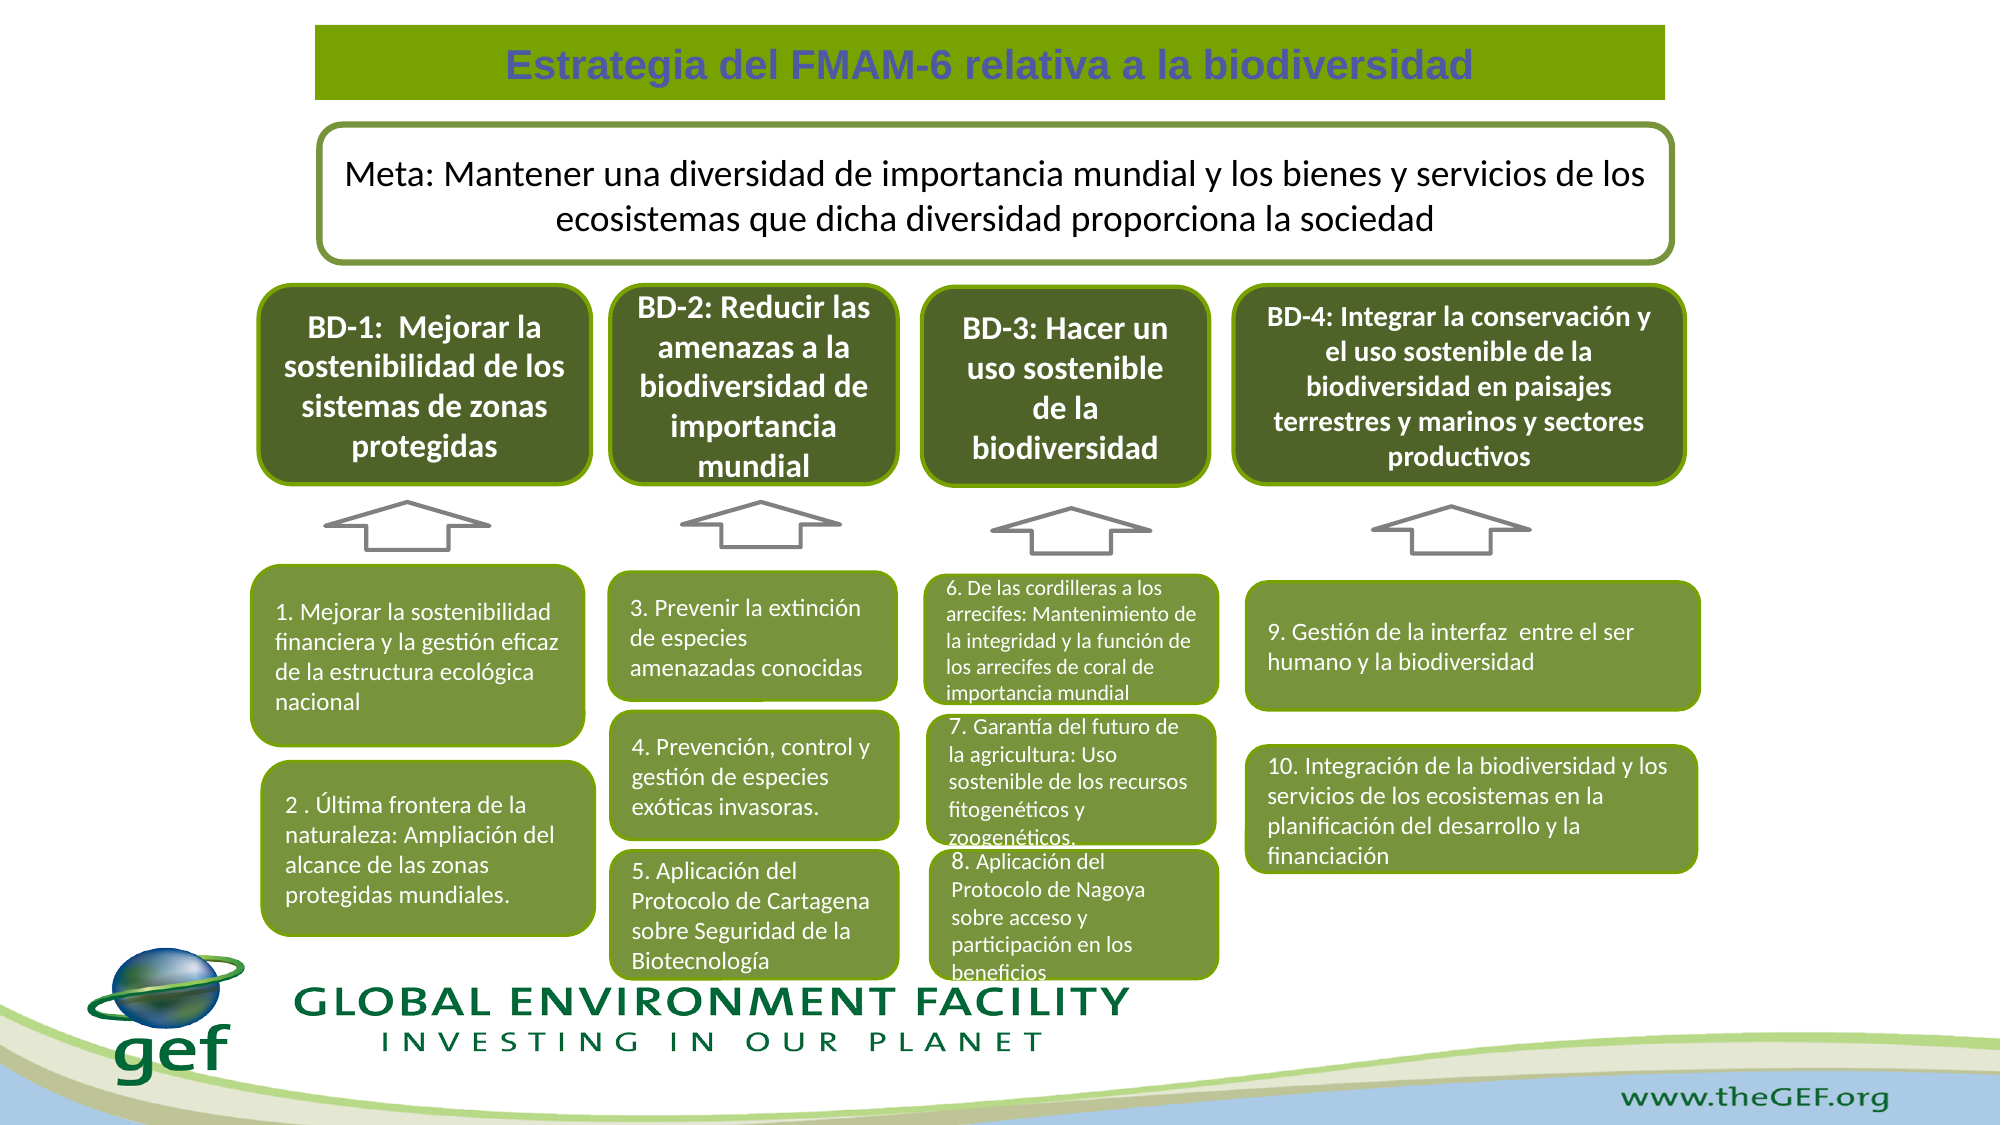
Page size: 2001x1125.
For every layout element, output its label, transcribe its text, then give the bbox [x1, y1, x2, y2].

text_box [989, 506, 1153, 556]
text_box [679, 499, 843, 550]
text_box 10. Integración de la biodiversidad y los servicios de los ecosistemas en la planificación del desarrollo y la financiación [1244, 743, 1699, 875]
text_box 5. Aplicación del Protocolo de Cartagena sobre Seguridad de la Biotecnología [608, 848, 901, 982]
text_box Estrategia del FMAM-6 relativa a la biodiversidad [315, 24, 1666, 100]
text_box 2 . Última frontera de la naturaleza: Ampliación del alcance de las zonas protegidas mundiales. [259, 759, 597, 938]
text_box [323, 499, 492, 552]
text_box BD-2: Reducir las amenazas a la biodiversidad de importancia mundial [608, 282, 900, 487]
text_box 8. Aplicación del Protocolo de Nagoya sobre acceso y participación en los beneficios [928, 848, 1220, 982]
text_box BD-3: Hacer un uso sostenible de la biodiversidad [919, 284, 1212, 488]
picture [0, 920, 2000, 1125]
text_box [1370, 504, 1533, 556]
text_box 7. Garantía del futuro de la agricultura: Uso sostenible de los recursos fitogenéticos y zoogenéticos. [925, 713, 1218, 846]
text_box BD-1: Mejorar la sostenibilidad de los sistemas de zonas protegidas [256, 282, 594, 487]
text_box 3. Prevenir la extinción de especies amenazadas conocidas [606, 569, 899, 703]
text_box Meta: Mantener una diversidad de importancia mundial y los bienes y servicios de los ecosistemas que dicha diversidad proporciona la sociedad [317, 122, 1675, 265]
text_box 1. Mejorar la sostenibilidad financiera y la gestión eficaz de la estructura ecológica nacional [249, 563, 587, 748]
text_box 9. Gestión de la interfaz entre el ser humano y la biodiversidad [1244, 579, 1702, 713]
text_box 6. De las cordilleras a los arrecifes: Mantenimiento de la integridad y la función de los arrecifes de coral de importancia mundial [922, 573, 1220, 706]
text_box 4. Prevención, control y gestión de especies exóticas invasoras. [608, 709, 901, 842]
text_box BD-4: Integrar la conservación y el uso sostenible de la biodiversidad en paisajes terrestres y marinos y sectores productivos [1231, 282, 1688, 487]
